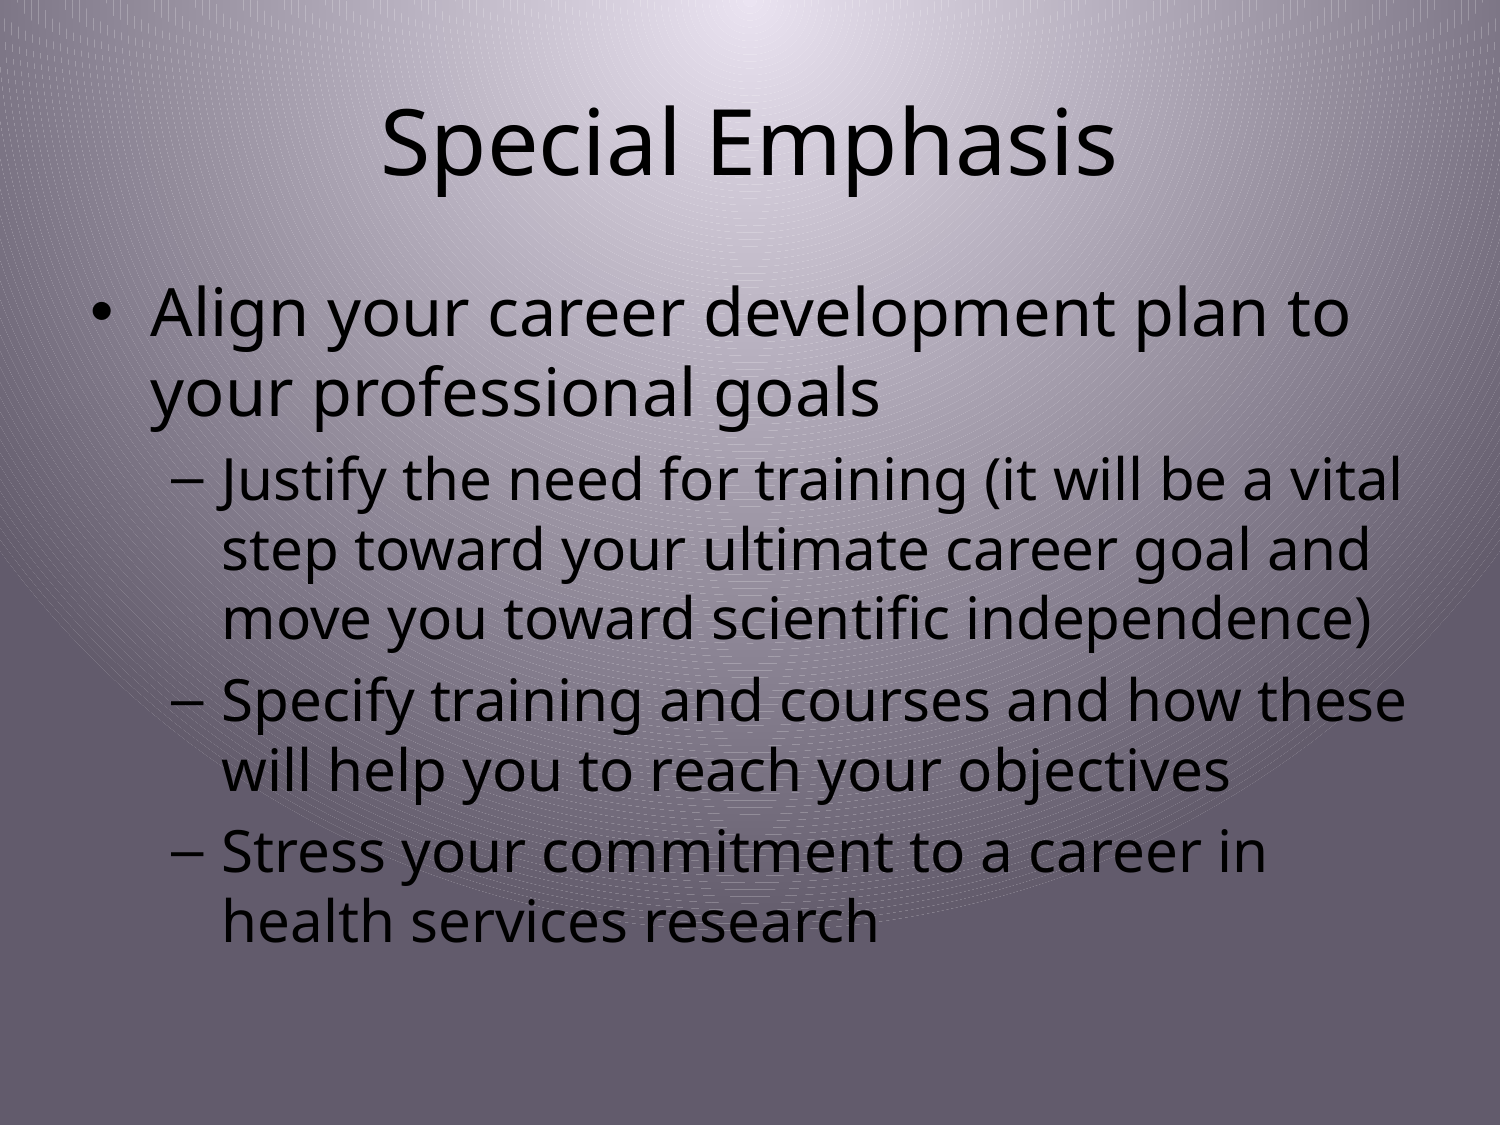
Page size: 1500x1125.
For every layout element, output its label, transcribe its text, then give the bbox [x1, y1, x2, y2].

title Special Emphasis [75, 45, 1425, 233]
list Align your career development plan to your professional goals Justify the need for training (it will be a vital step toward your ultimate career goal and move you toward scientific independence) Specify training and courses and how these will help you to reach your objectives Stress your commitment to a career in health services research [75, 262, 1425, 1005]
